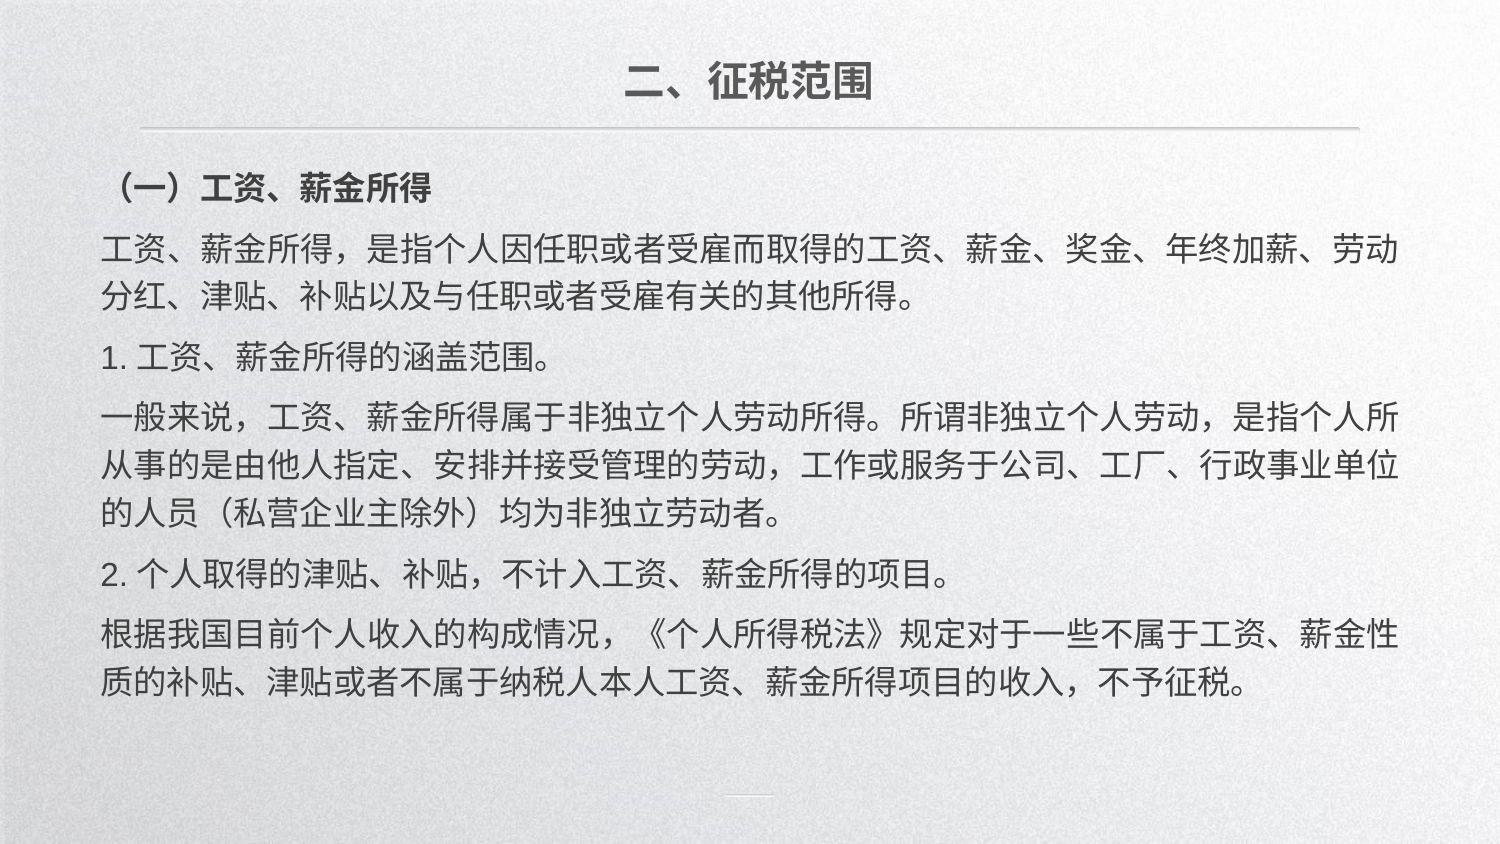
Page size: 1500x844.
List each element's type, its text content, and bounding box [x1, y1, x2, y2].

text_box （一）工资、薪金所得 工资、薪金所得，是指个人因任职或者受雇而取得的工资、薪金、奖金、年终加薪、劳动分红、津贴、补贴以及与任职或者受雇有关的其他所得。 1.工资、薪金所得的涵盖范围。 一般来说，工资、薪金所得属于非独立个人劳动所得。所谓非独立个人劳动，是指个人所从事的是由他人指定、安排并接受管理的劳动，工作或服务于公司、工厂、行政事业单位的人员（私营企业主除外）均为非独立劳动者。 2.个人取得的津贴、补贴，不计入工资、薪金所得的项目。 根据我国目前个人收入的构成情况，《个人所得税法》规定对于一些不属于工资、薪金性质的补贴、津贴或者不属于纳税人本人工资、薪金所得项目的收入，不予征税。 [100, 159, 1400, 701]
picture [0, 0, 1500, 844]
text_box 二、征税范围 [459, 49, 1038, 111]
